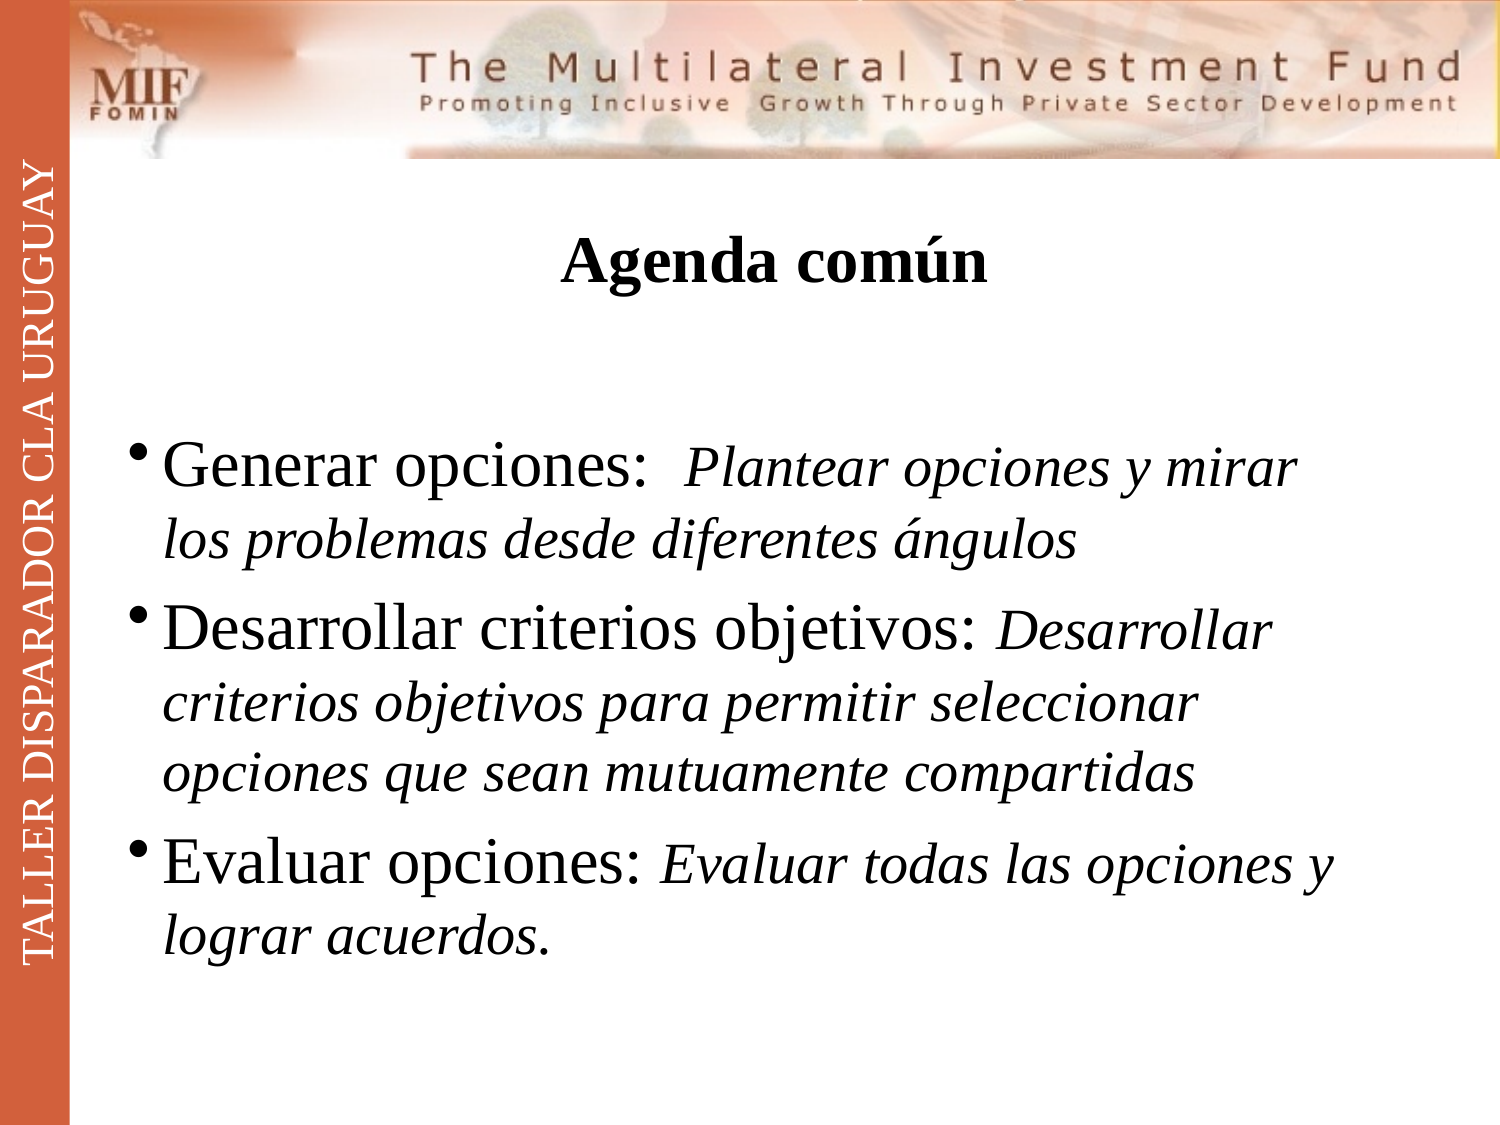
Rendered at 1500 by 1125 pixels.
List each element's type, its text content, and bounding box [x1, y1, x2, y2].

text_box TALLER DISPARADOR CLA URUGUAY [0, 0, 70, 1125]
text_box Agenda común [174, 212, 1375, 300]
text_box Generar opciones: Plantear opciones y mirar los problemas desde diferentes ángulos Desarrollar criterios objetivos: Desarrollar criterios objetivos para permitir seleccionar opciones que sean mutuamente compartidas Evaluar opciones: Evaluar todas las opciones y lograr acuerdos. [112, 412, 1388, 1088]
picture [62, 0, 1500, 160]
